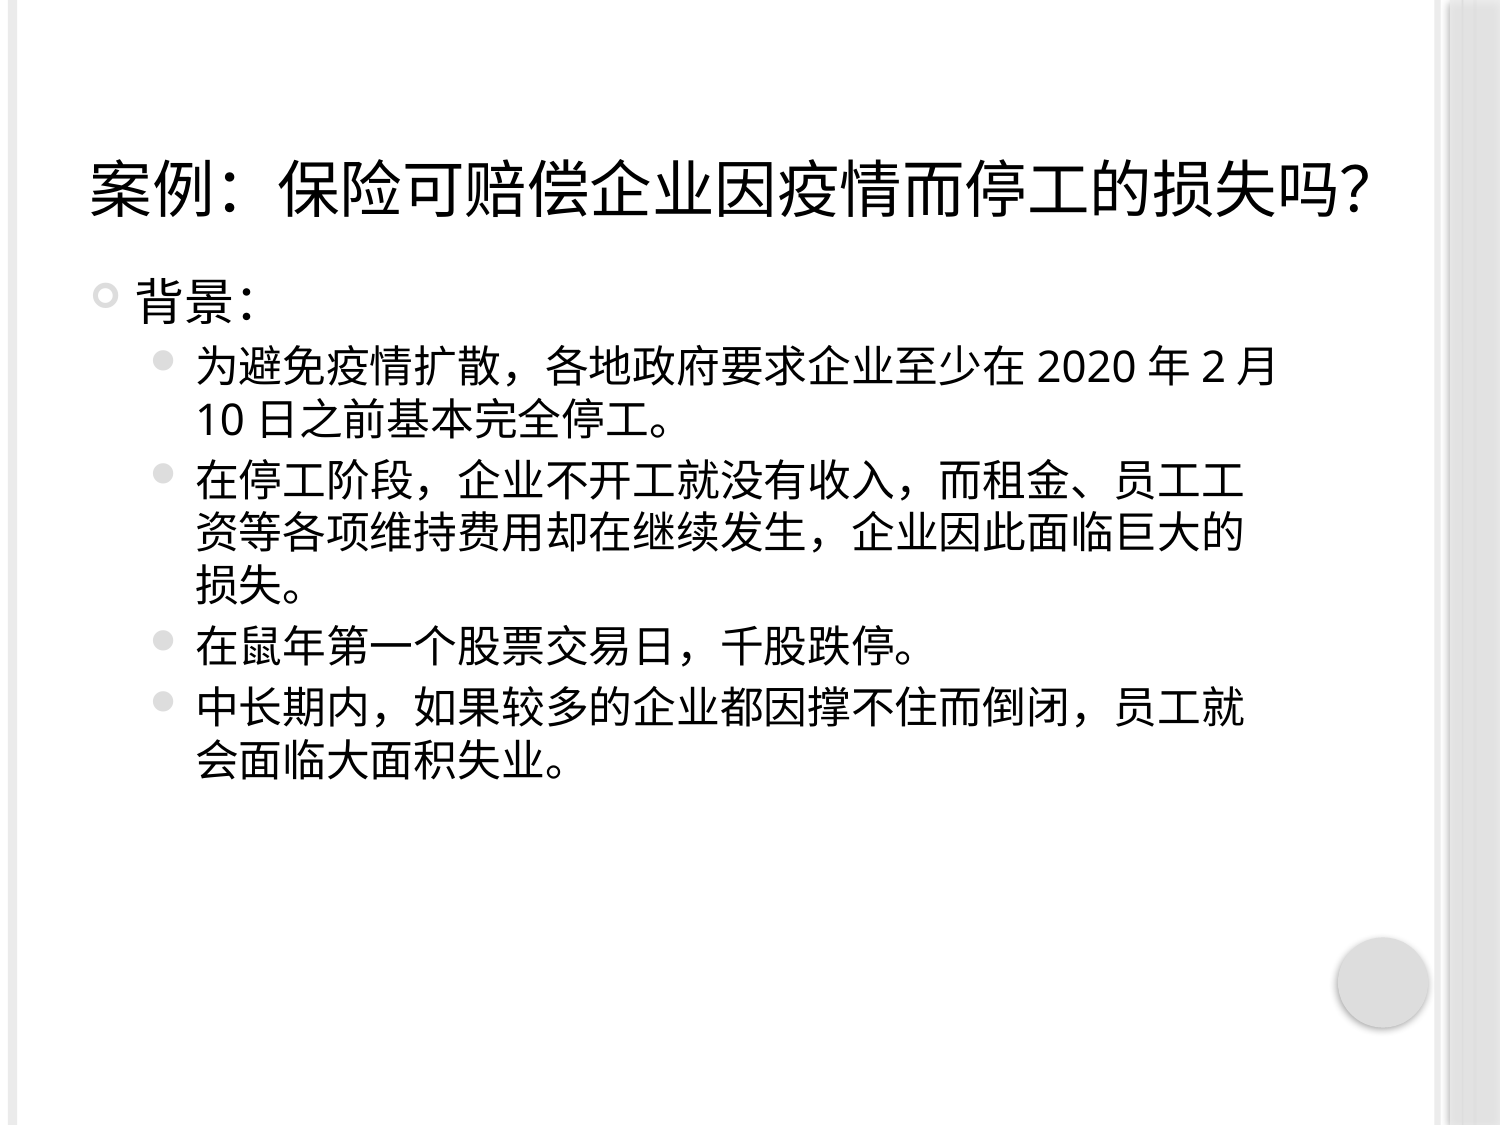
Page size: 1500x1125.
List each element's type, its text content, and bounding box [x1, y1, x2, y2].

list 背景： 为避免疫情扩散，各地政府要求企业至少在2020年2月10日之前基本完全停工。 在停工阶段，企业不开工就没有收入，而租金、员工工资等各项维持费用却在继续发生，企业因此面临巨大的损失。 在鼠年第一个股票交易日，千股跌停。 中长期内，如果较多的企业都因撑不住而倒闭，员工就会面临大面积失业。 [74, 262, 1301, 1063]
title 案例：保险可赔偿企业因疫情而停工的损失吗？ [75, 45, 1436, 233]
